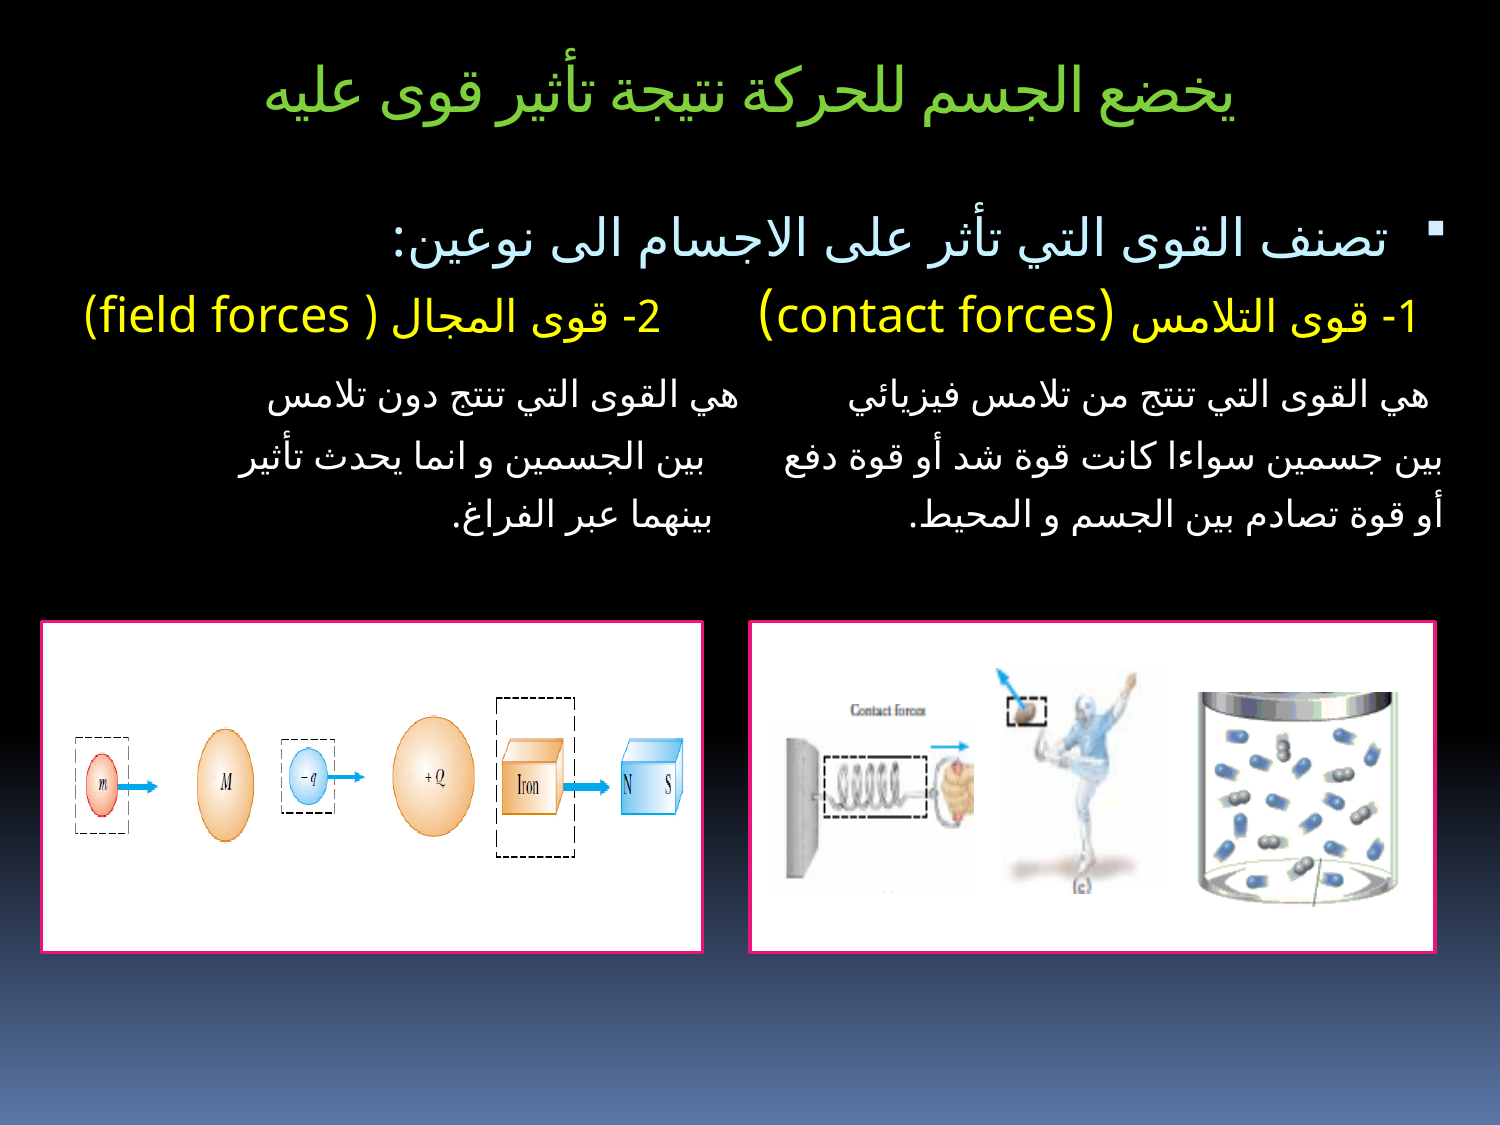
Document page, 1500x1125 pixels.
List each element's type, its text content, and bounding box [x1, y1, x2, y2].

text_box [748, 620, 1437, 954]
list تصنف القوى التي تأثر على الاجسام الى نوعين: 1- قوى التلامس (contact forces) 2- قوى المجال ( field forces) هي القوى التي تنتج من تلامس فيزيائي هي القوى التي تنتج دون تلامس بين جسمين سواءا كانت قوة شد أو قوة دفع بين الجسمين و انما يحدث تأثير أو قوة تصادم بين الجسم و المحيط. بينهما عبر الفراغ. [29, 196, 1471, 1033]
picture [489, 668, 692, 893]
picture [973, 668, 1200, 894]
picture [265, 703, 479, 859]
picture [1186, 691, 1400, 907]
title يخضع الجسم للحركة نتيجة تأثير قوى عليه [75, 42, 1425, 196]
picture [64, 715, 267, 908]
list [773, 703, 965, 894]
text_box [40, 620, 704, 954]
